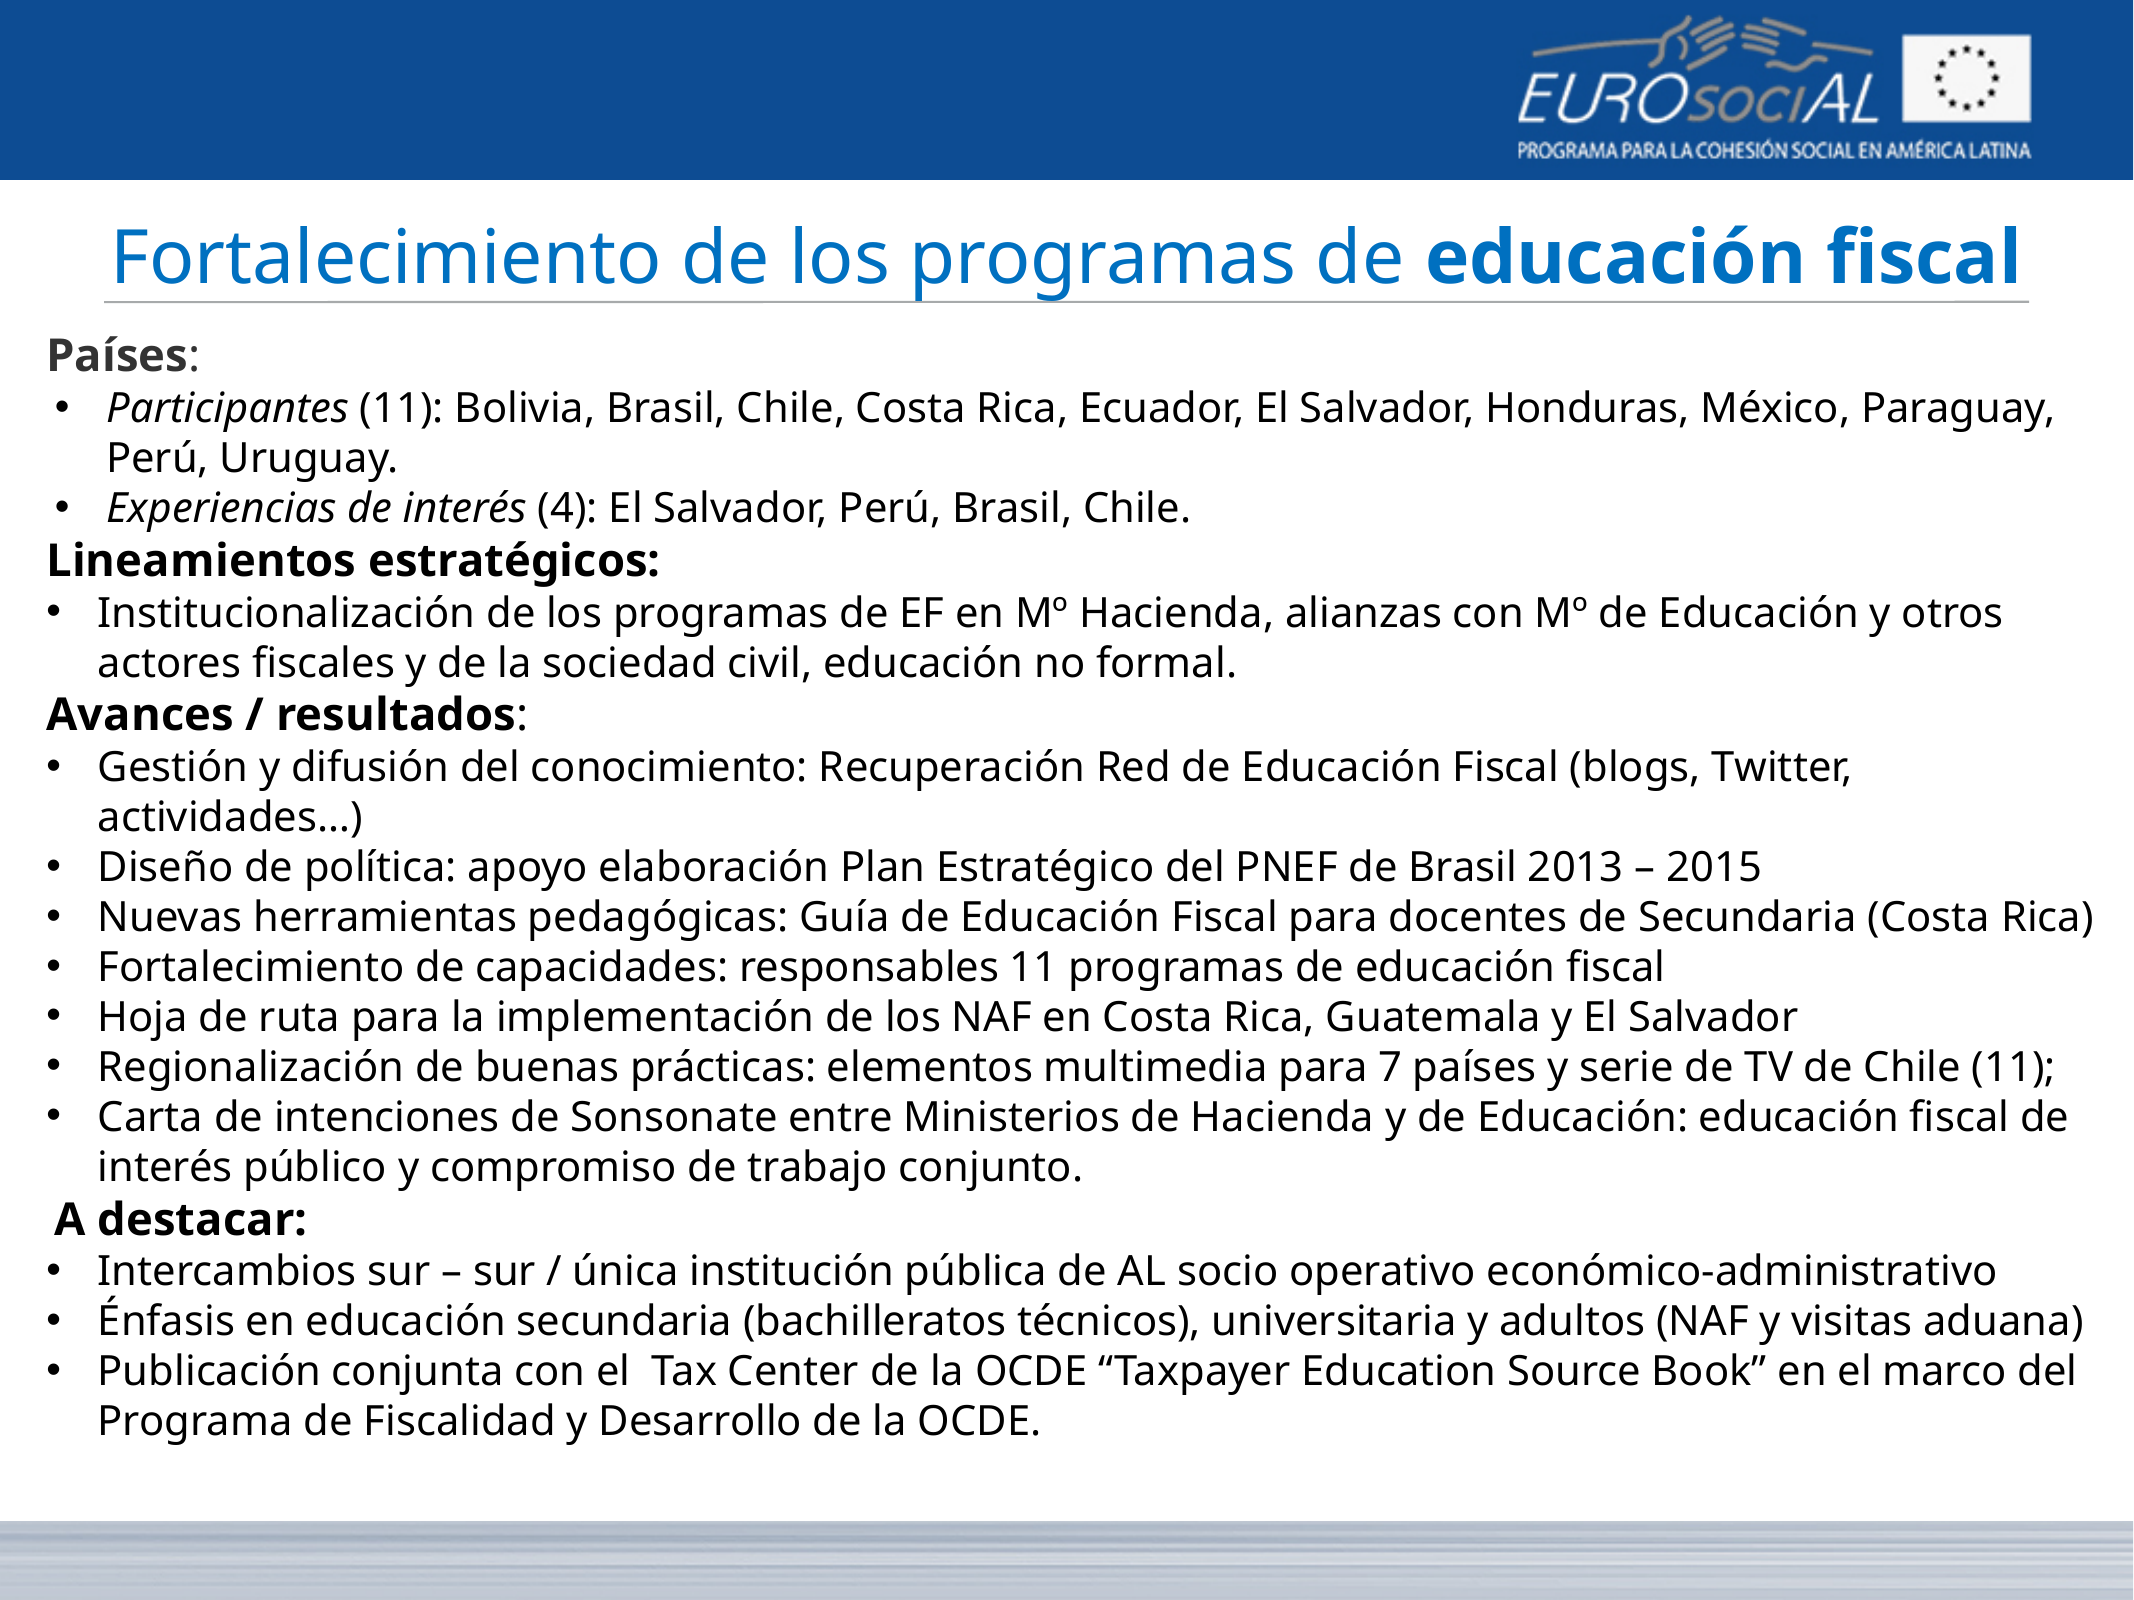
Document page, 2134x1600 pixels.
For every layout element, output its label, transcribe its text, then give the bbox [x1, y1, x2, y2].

picture [0, 0, 2134, 180]
title Fortalecimiento de los programas de educación fiscal [0, 197, 2134, 304]
list Países: Participantes (11): Bolivia, Brasil, Chile, Costa Rica, Ecuador, El Salvador, Honduras, México, Paraguay, Perú, Uruguay. Experiencias de interés (4): El Salvador, Perú, Brasil, Chile. Lineamientos estratégicos: Institucionalización de los programas de EF en Mº Hacienda, alianzas con Mº de Educación y otros actores fiscales y de la sociedad civil, educación no formal. Avances / resultados: Gestión y difusión del conocimiento: Recuperación Red de Educación Fiscal (blogs, Twitter, actividades…) Diseño de política: apoyo elaboración Plan Estratégico del PNEF de Brasil 2013 – 2015 Nuevas herramientas pedagógicas: Guía de Educación Fiscal para docentes de Secundaria (Costa Rica) Fortalecimiento de capacidades: responsables 11 programas de educación fiscal Hoja de ruta para la implementación de los NAF en Costa Rica, Guatemala y El Salvador Regionalización de buenas prácticas: elementos multimedia para 7 países y serie de TV de Chile (11); Carta de intenciones de Sonsonate entre Ministerios de Hacienda y de Educación: educación fiscal de interés público y compromiso de trabajo conjunto. A destacar: Intercambios sur – sur / única institución pública de AL socio operativo económico-administrativo Énfasis en educación secundaria (bachilleratos técnicos), universitaria y adultos (NAF y visitas aduana) Publicación conjunta con el Tax Center de la OCDE “Taxpayer Education Source Book” en el marco del Programa de Fiscalidad y Desarrollo de la OCDE. [25, 315, 2134, 1543]
picture [0, 1521, 2134, 1600]
